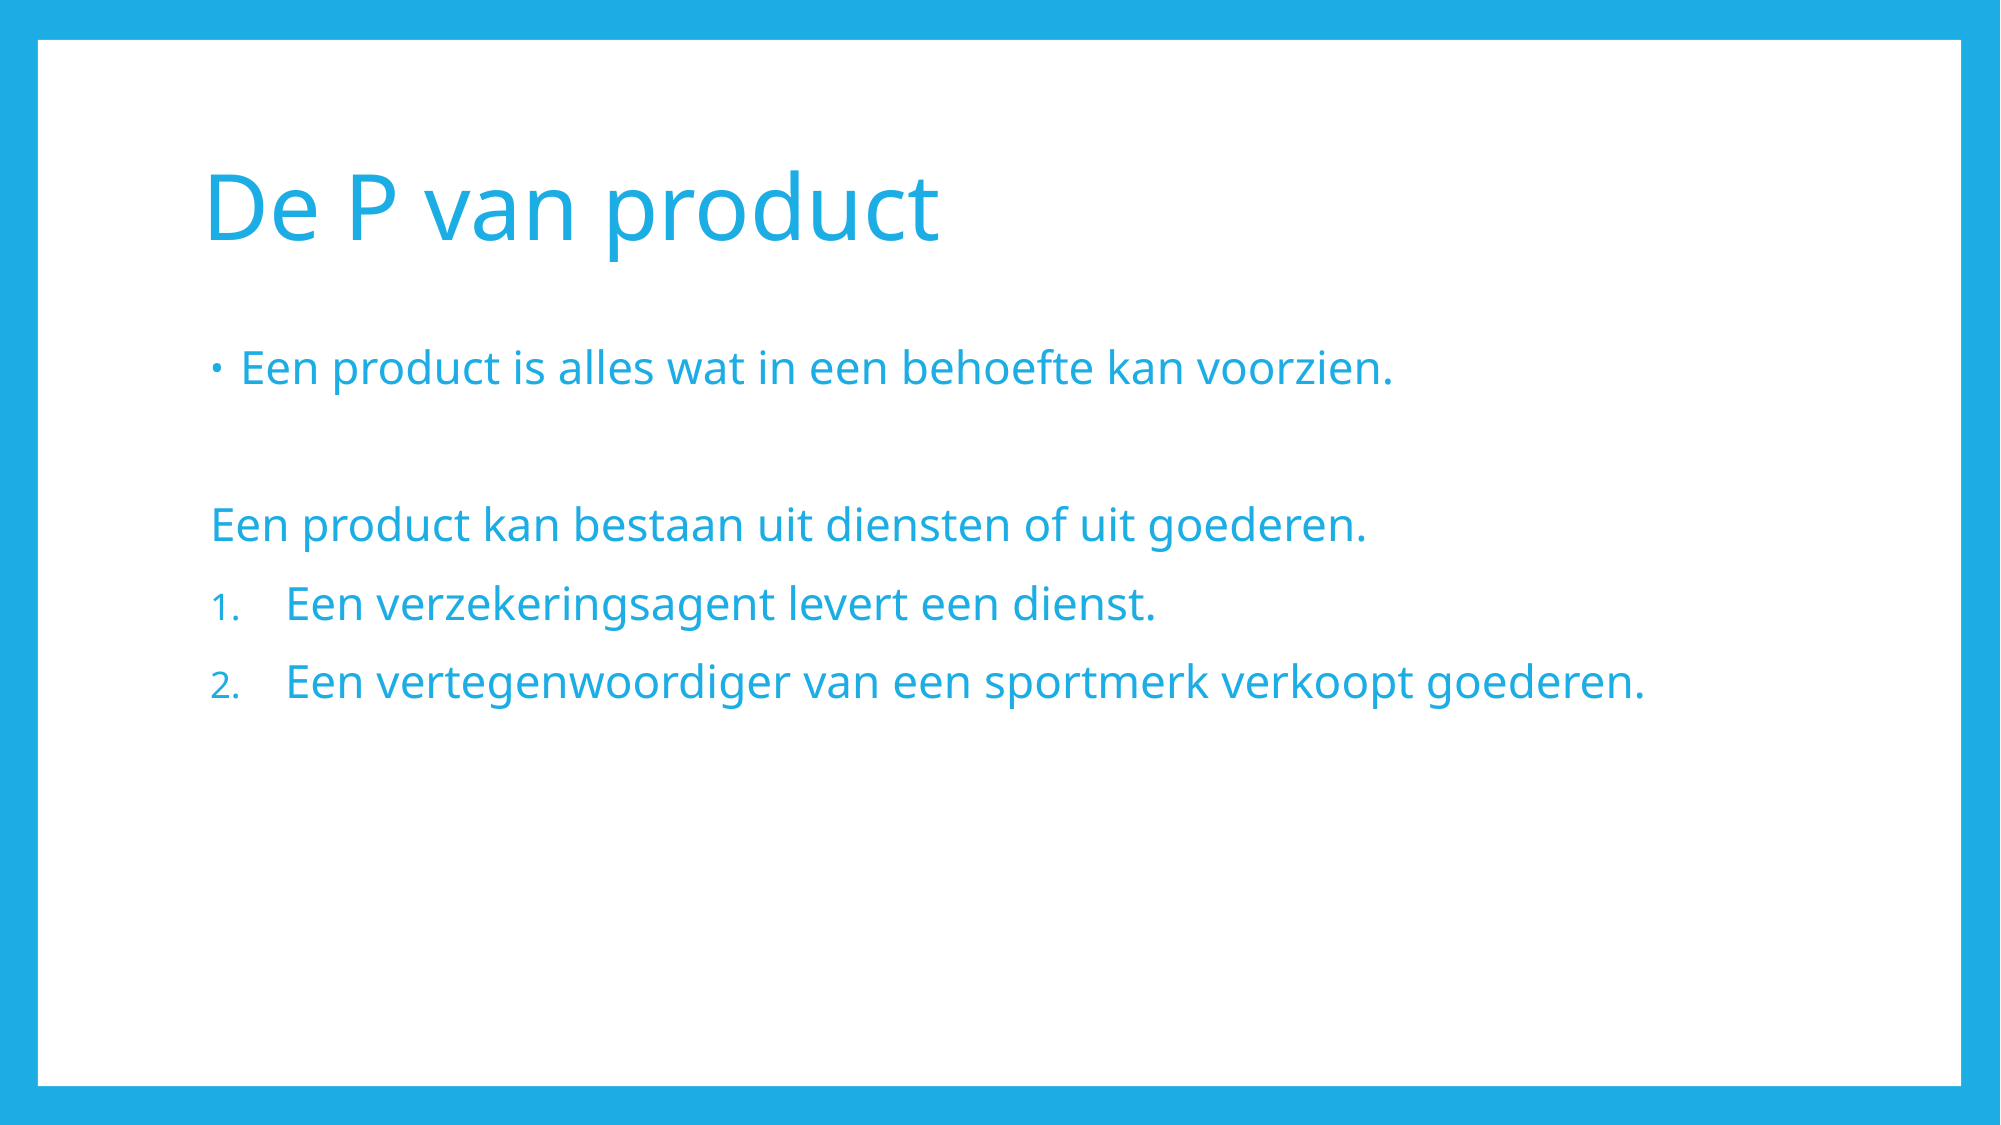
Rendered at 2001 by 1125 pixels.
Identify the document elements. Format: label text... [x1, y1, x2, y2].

title De P van product [187, 99, 1808, 323]
list Een product is alles wat in een behoefte kan voorzien. Een product kan bestaan uit diensten of uit goederen. Een verzekeringsagent levert een dienst. Een vertegenwoordiger van een sportmerk verkoopt goederen. [187, 337, 1808, 1000]
